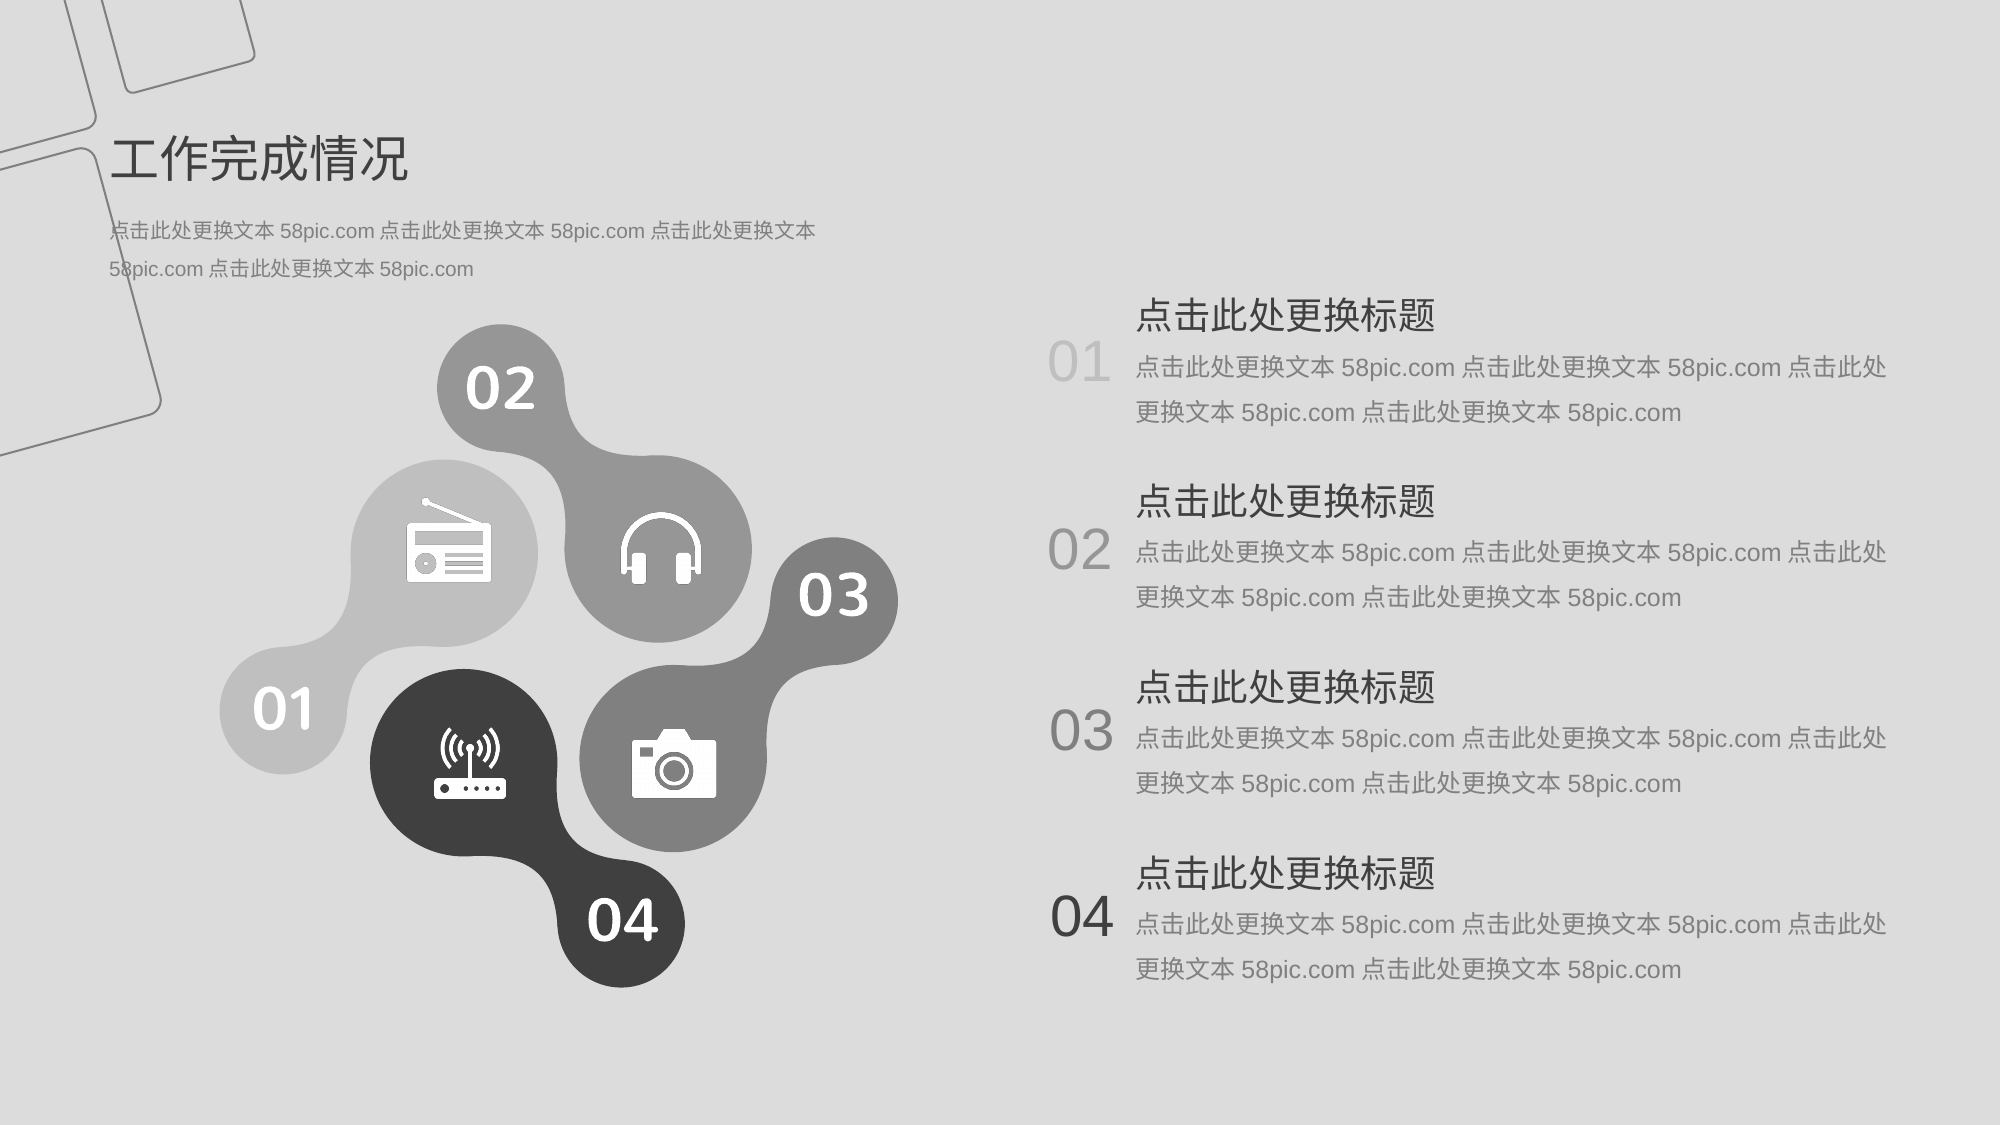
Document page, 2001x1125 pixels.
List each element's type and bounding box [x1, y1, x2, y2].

text_box [1017, 265, 1913, 993]
text_box [0, 0, 895, 449]
text_box [219, 324, 898, 988]
